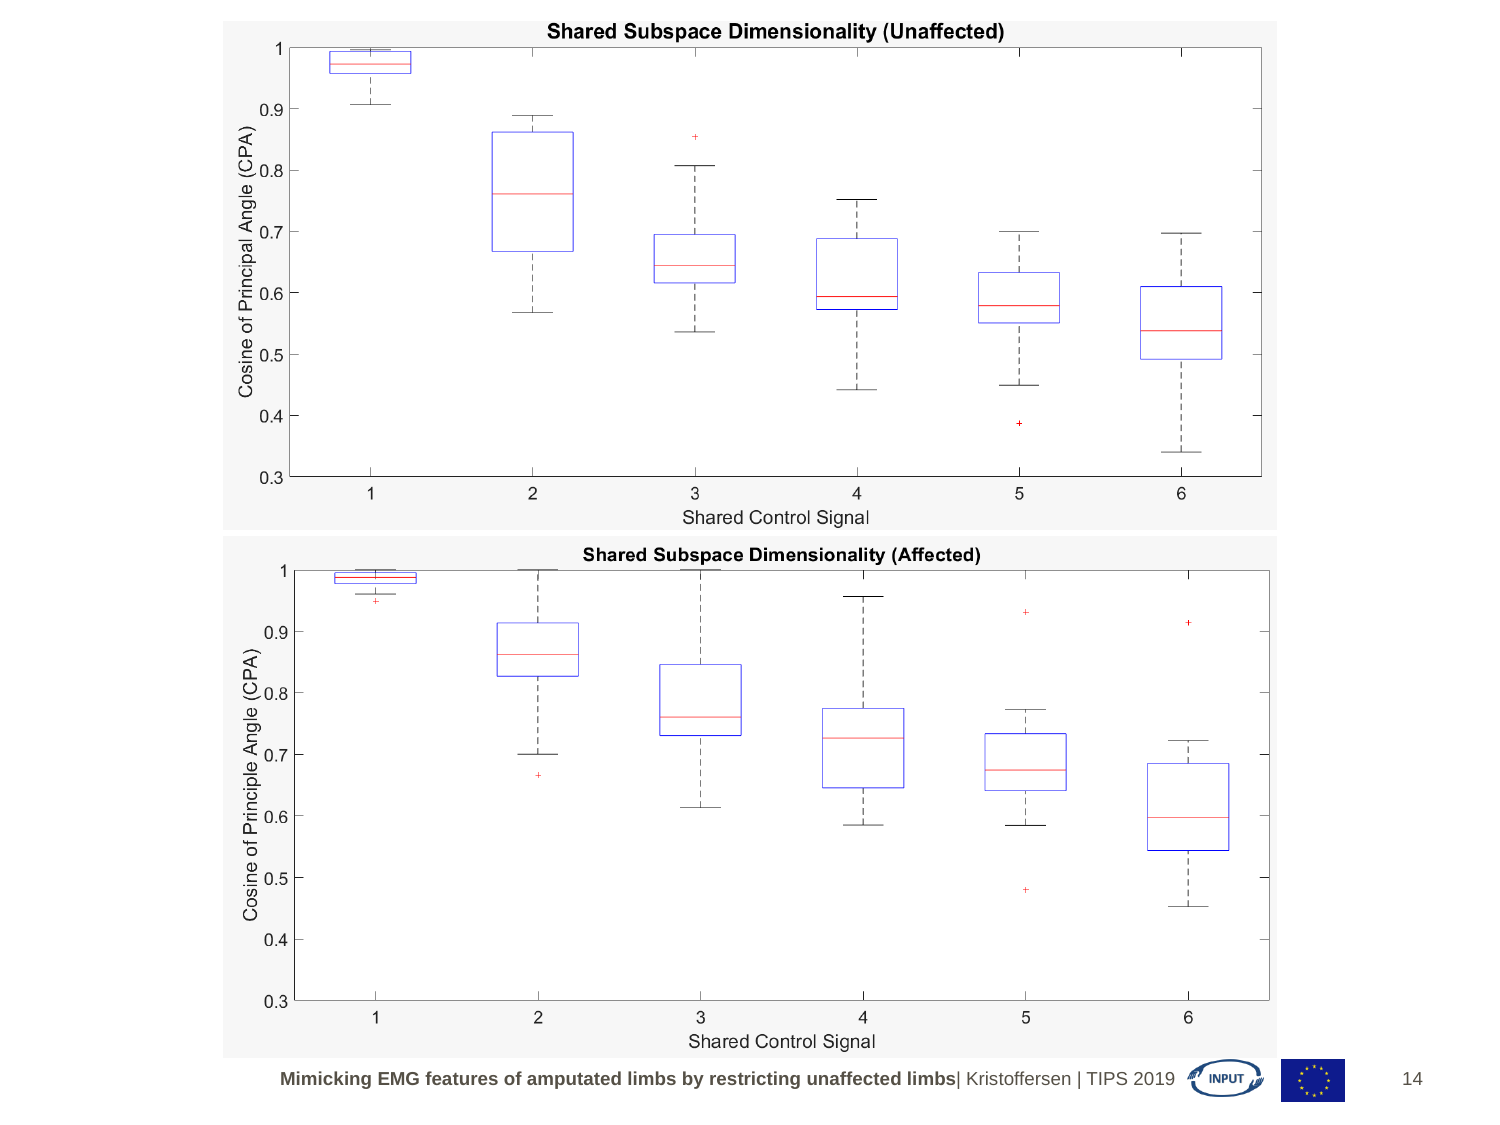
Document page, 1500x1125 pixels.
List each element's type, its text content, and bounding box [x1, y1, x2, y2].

picture [1187, 1059, 1264, 1097]
slide_number 14 [1370, 1061, 1424, 1094]
picture [223, 21, 1277, 530]
picture [1281, 1059, 1345, 1102]
picture [223, 536, 1277, 1058]
footer Mimicking EMG features of amputated limbs by restricting unaffected limbs| Kristoffersen | TIPS 2019 [76, 1061, 1176, 1094]
